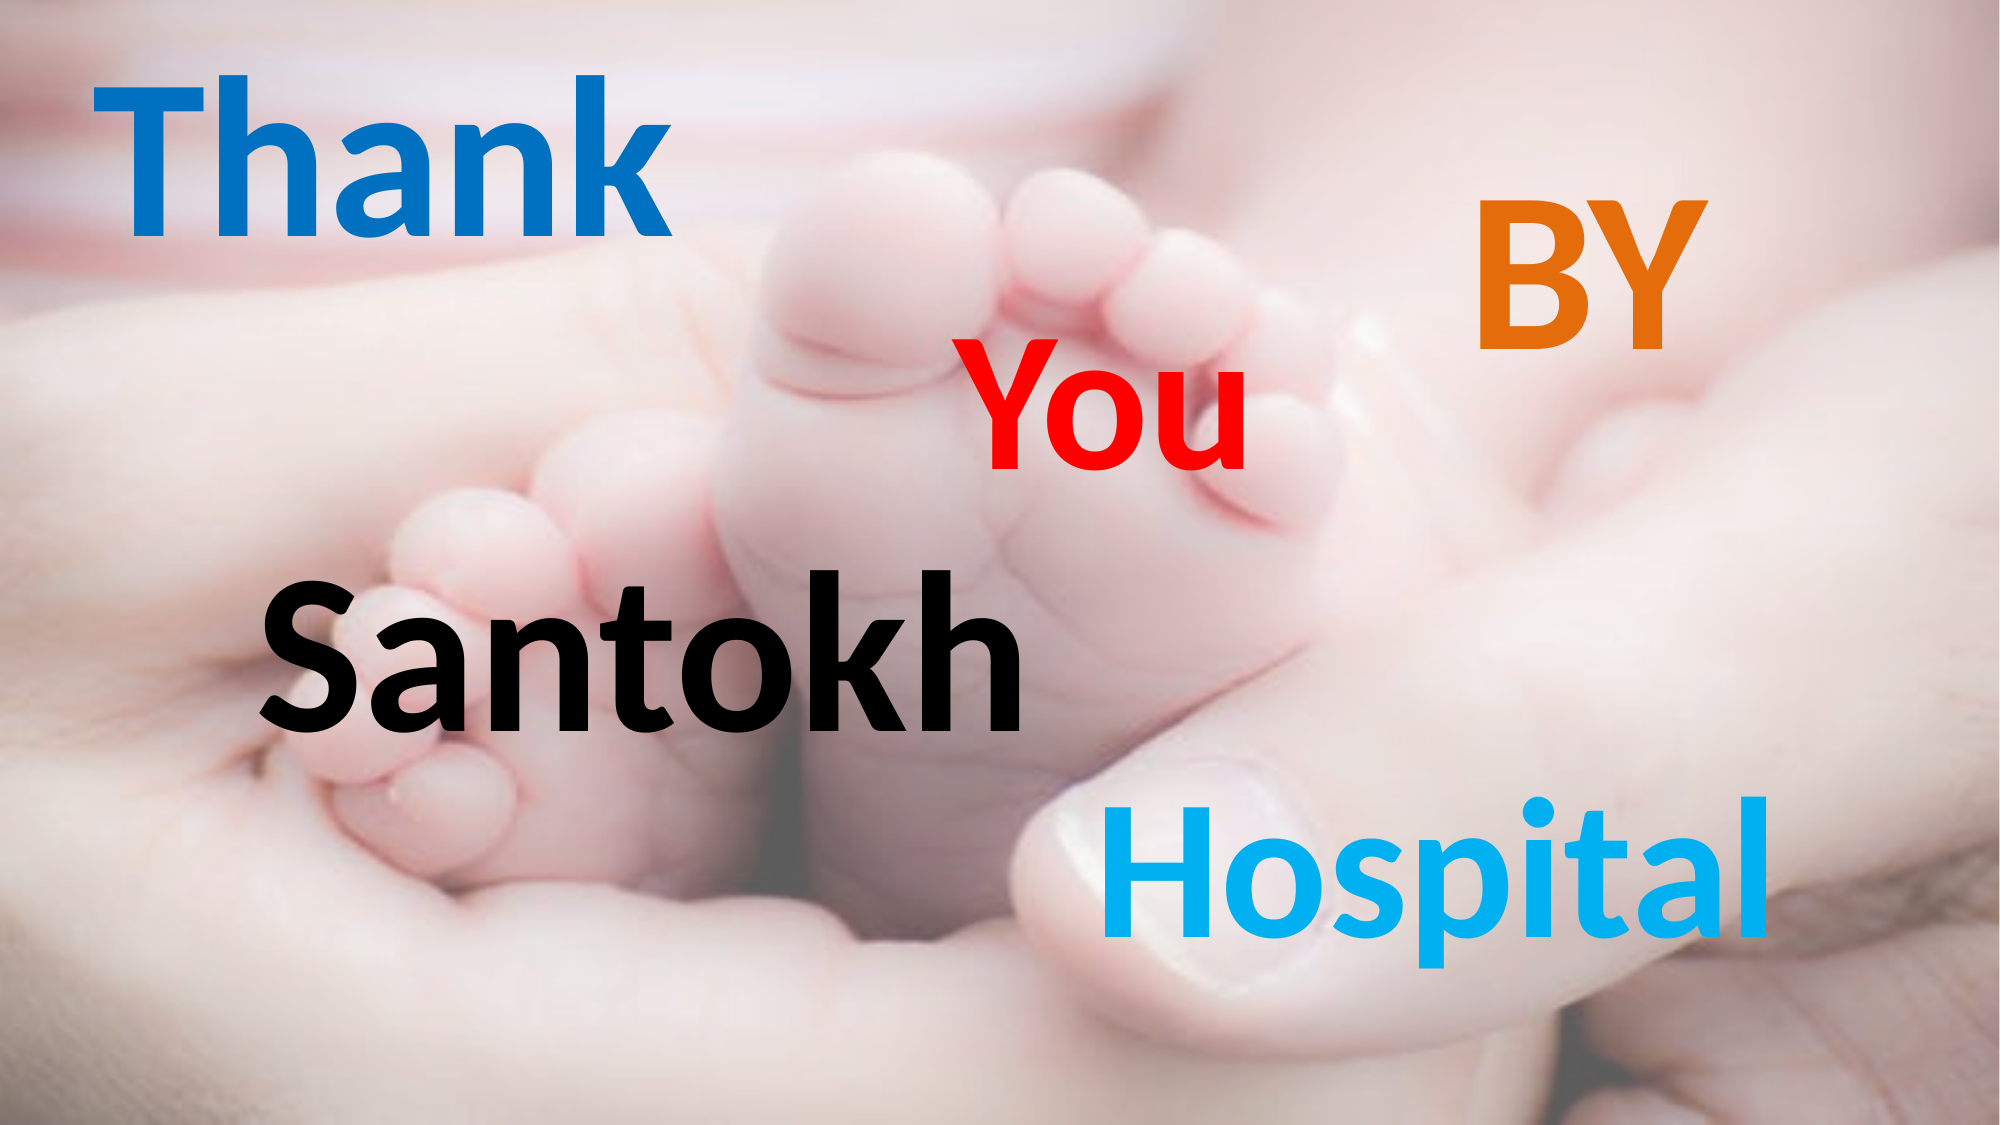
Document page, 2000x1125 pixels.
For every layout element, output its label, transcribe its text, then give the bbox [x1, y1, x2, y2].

text_box Santokh [240, 494, 1047, 785]
text_box You [938, 262, 1313, 518]
text_box Thank [77, 0, 691, 290]
text_box Hospital [1079, 730, 1795, 985]
text_box BY [1452, 112, 1799, 403]
